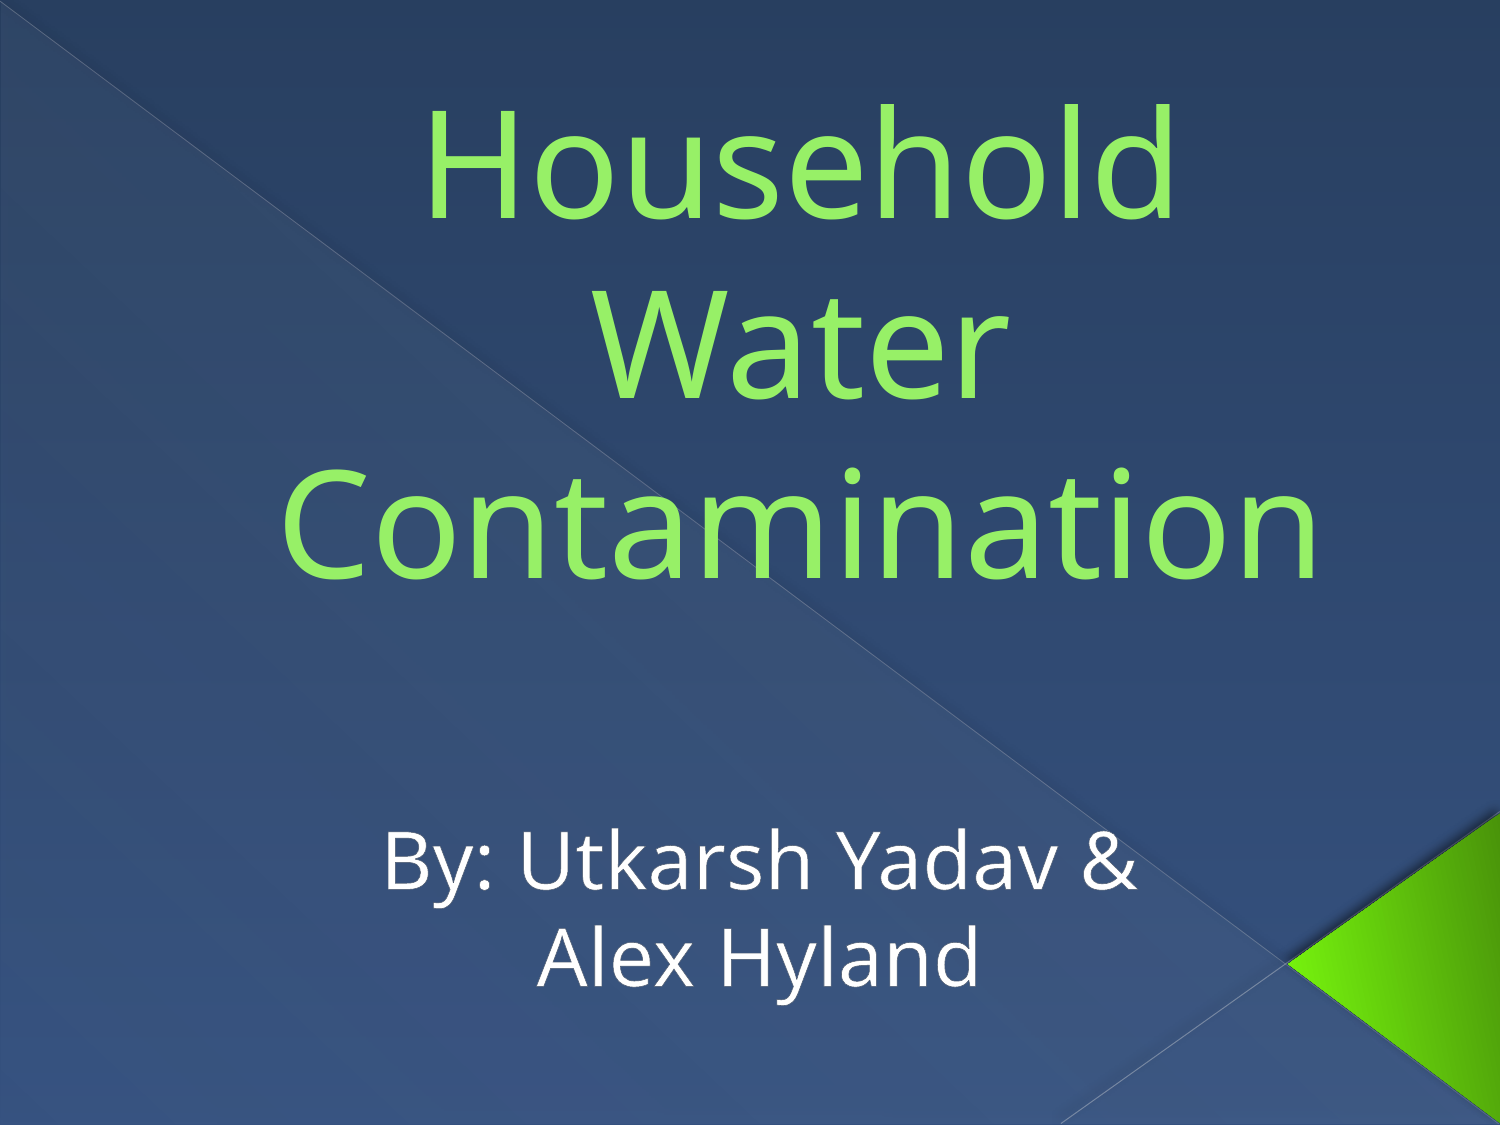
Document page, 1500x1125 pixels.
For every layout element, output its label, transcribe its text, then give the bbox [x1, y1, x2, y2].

title Household Water Contamination [99, 375, 1423, 617]
subtitle By: Utkarsh Yadav & Alex Hyland [99, 725, 1423, 1013]
